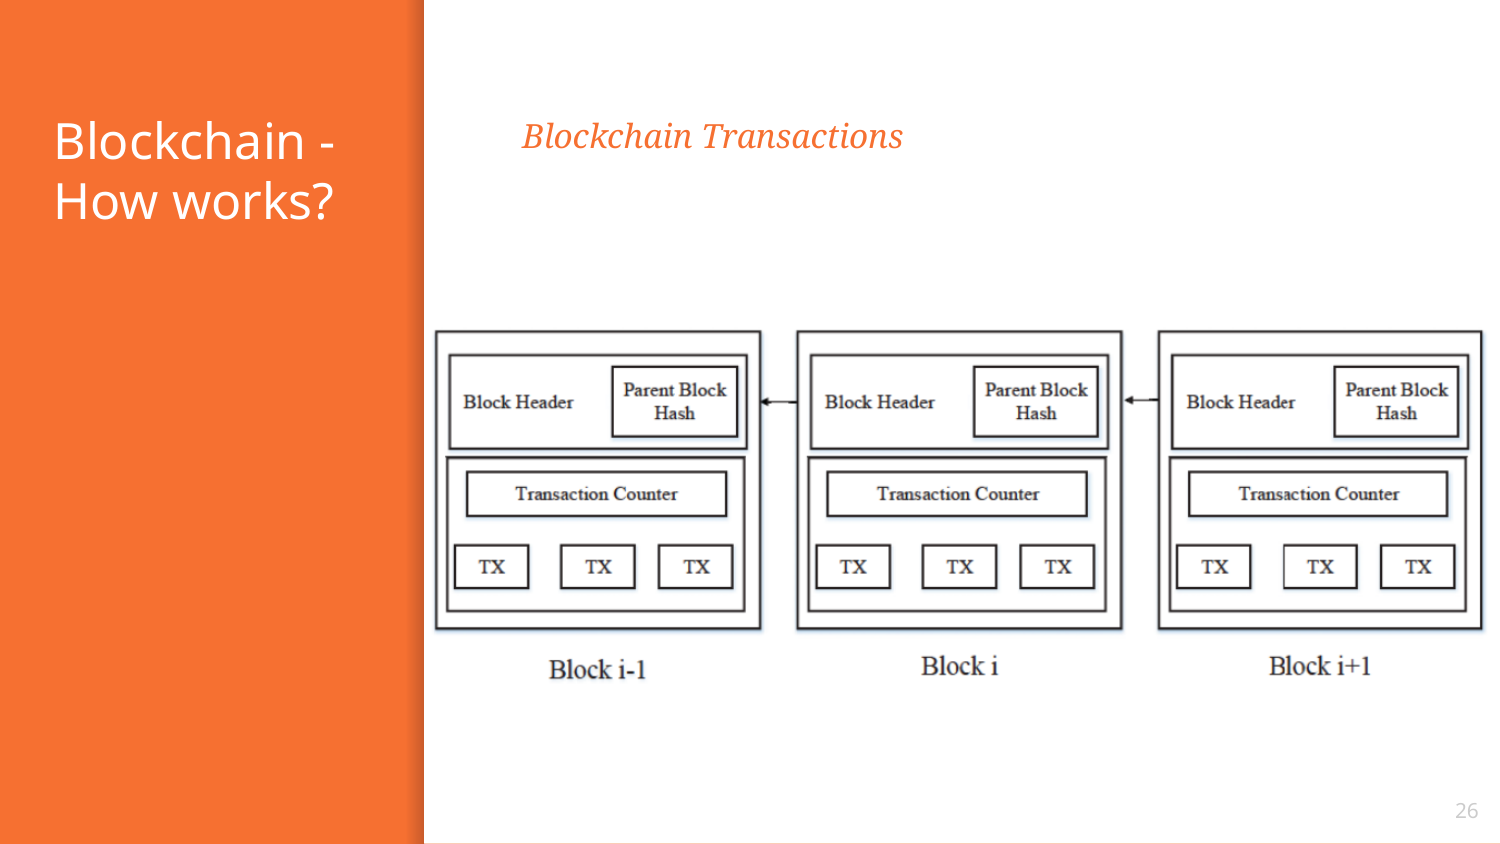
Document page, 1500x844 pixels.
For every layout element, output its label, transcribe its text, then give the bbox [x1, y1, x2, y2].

slide_number ‹#› [1403, 779, 1494, 844]
title Blockchain - How works? [38, 94, 375, 748]
picture [423, 267, 1500, 697]
list Blockchain Transactions [506, 94, 1425, 266]
